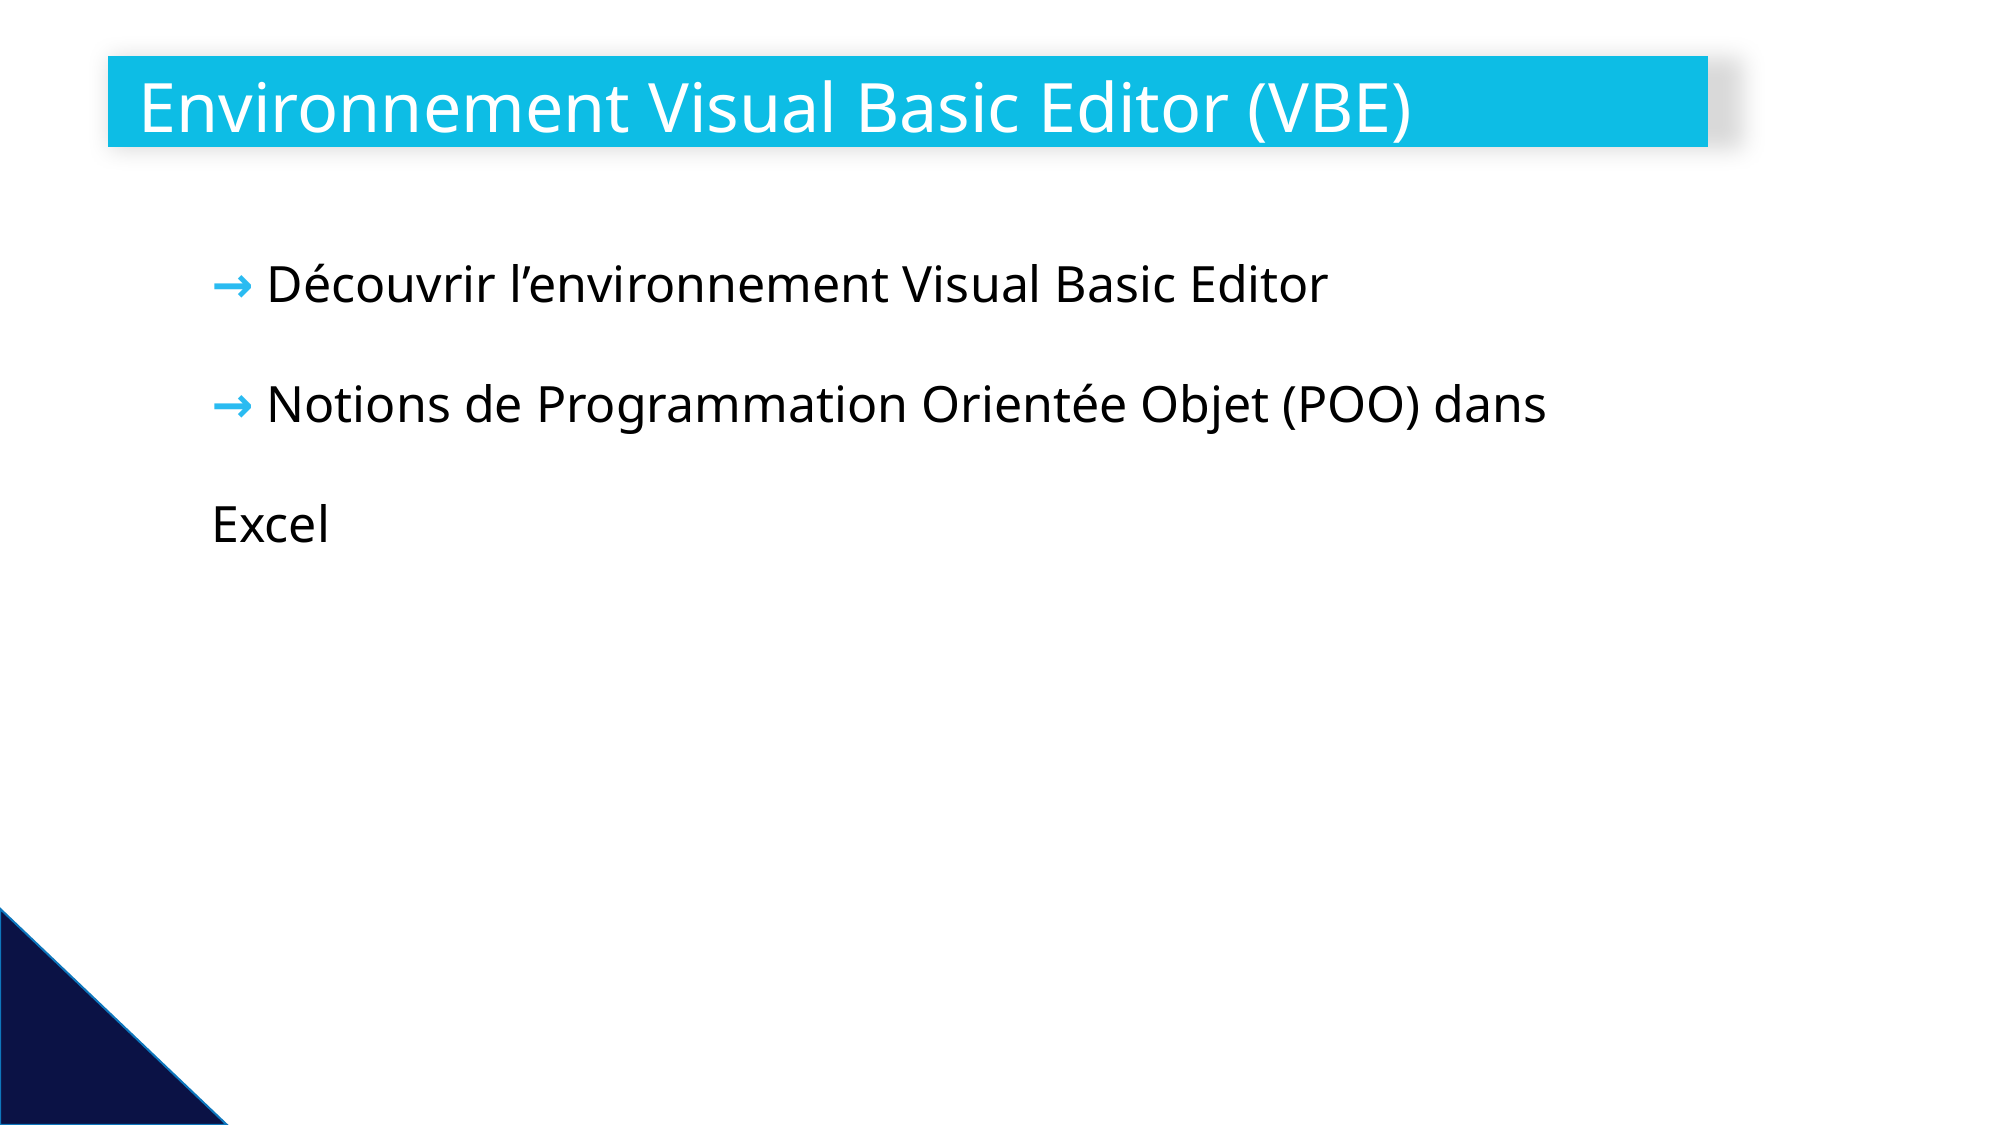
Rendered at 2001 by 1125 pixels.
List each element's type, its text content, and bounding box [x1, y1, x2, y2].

text_box [0, 907, 229, 1125]
text_box → Découvrir l’environnement Visual Basic Editor → Notions de Programmation Orientée Objet (POO) dans Excel [196, 185, 1596, 560]
title Environnement Visual Basic Editor (VBE) [108, 56, 1708, 147]
